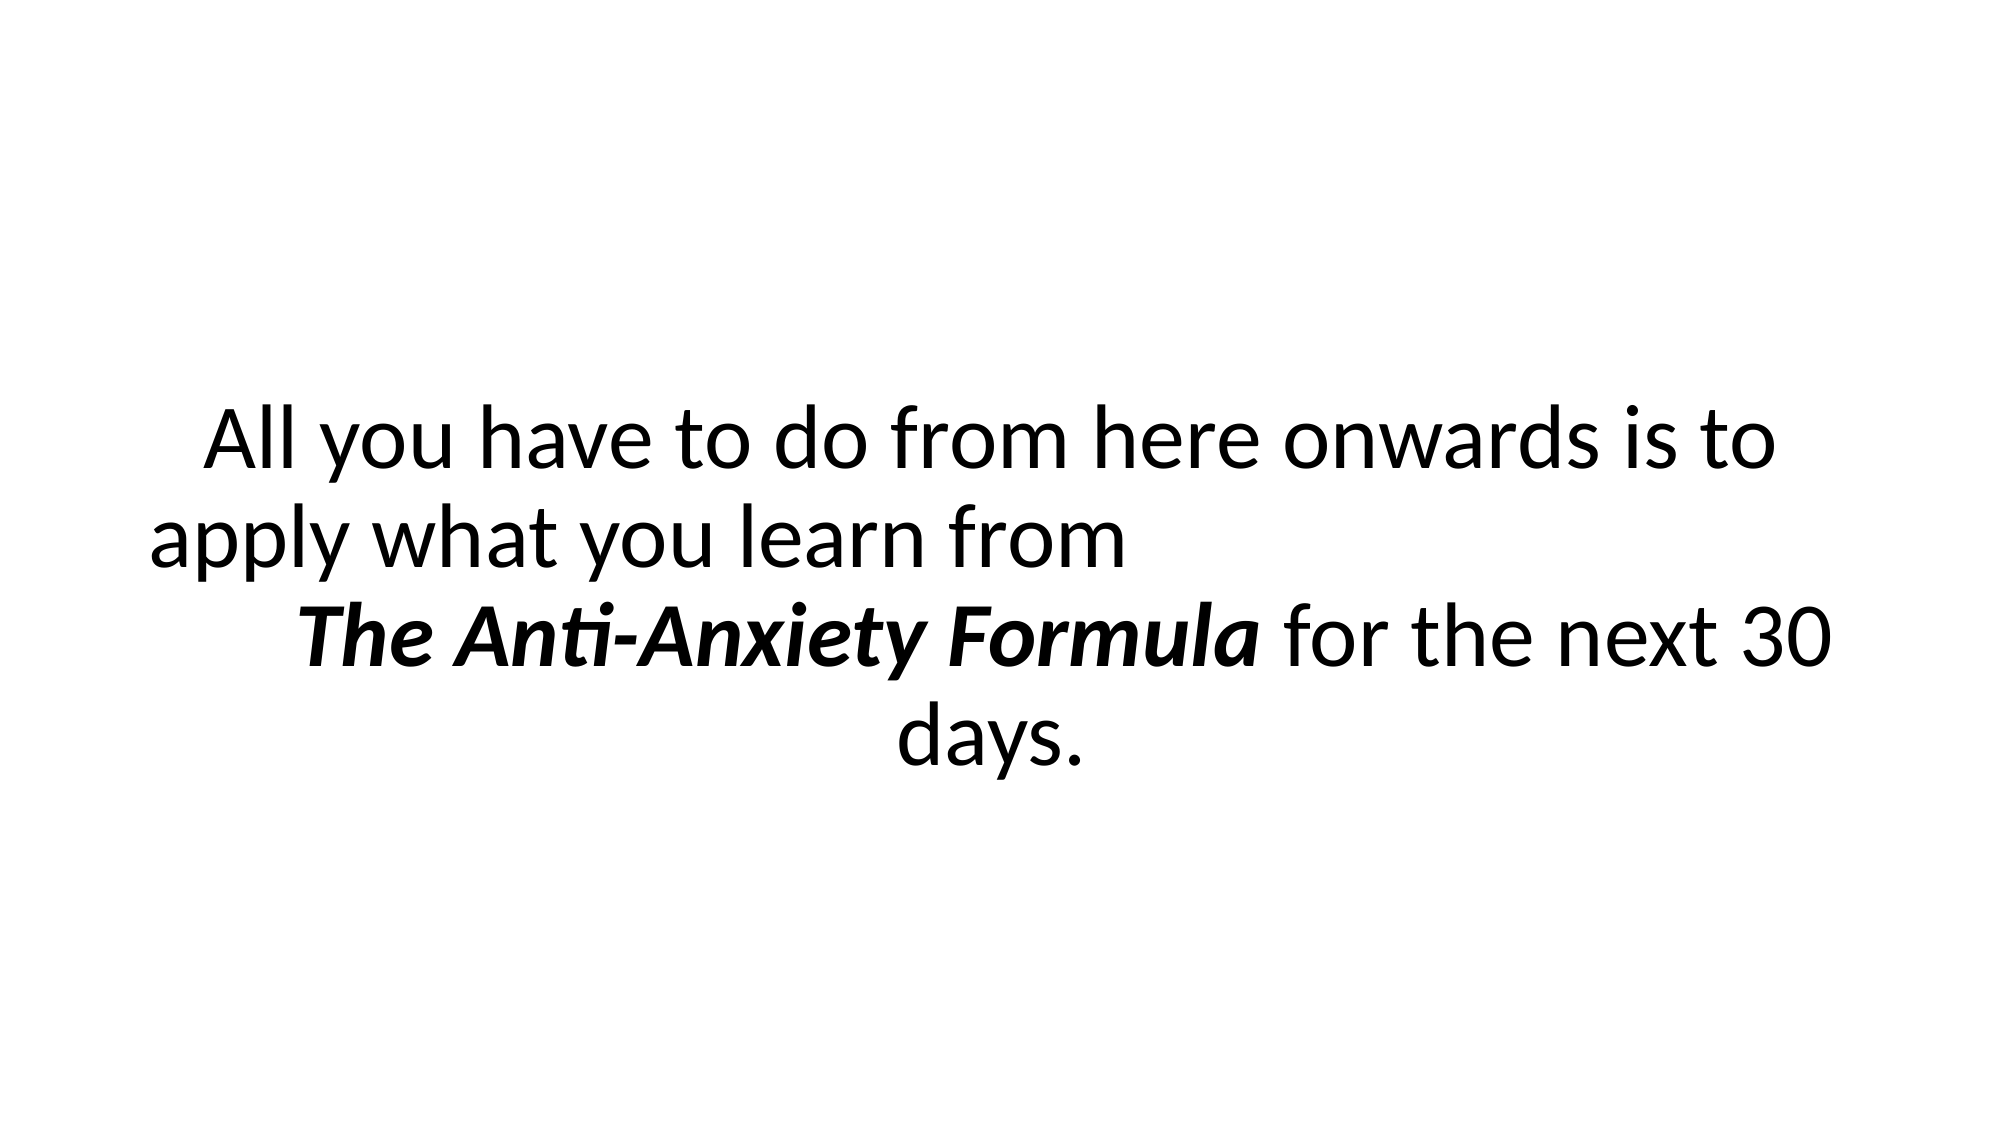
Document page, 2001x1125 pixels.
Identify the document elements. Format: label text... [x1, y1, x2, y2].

list All you have to do from here onwards is to apply what you learn from The Anti-Anxiety Formula for the next 30 days. [129, 381, 1855, 966]
